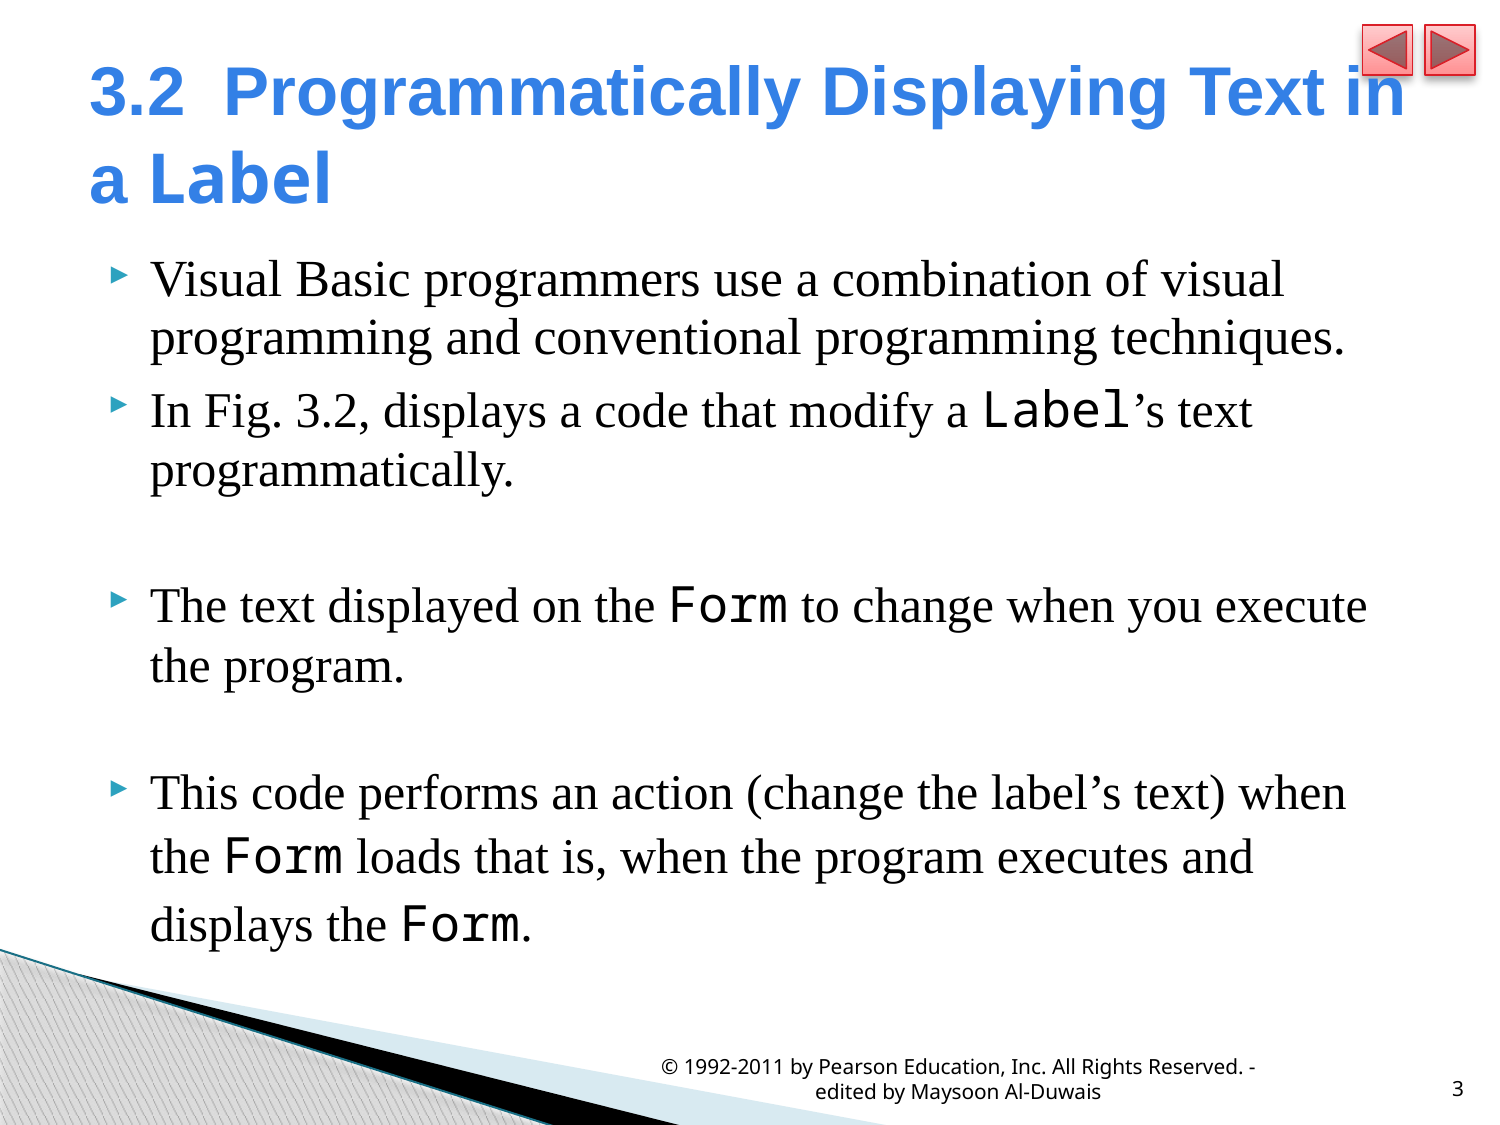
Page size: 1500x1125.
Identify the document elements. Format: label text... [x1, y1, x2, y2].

slide_number 3 [1418, 1051, 1479, 1112]
footer © 1992-2011 by Pearson Education, Inc. All Rights Reserved. - edited by Maysoon Al-Duwais [612, 1051, 1305, 1112]
list Visual Basic programmers use a combination of visual programming and conventional programming techniques. In Fig. 3.2, displays a code that modify a Label’s text programmatically. The text displayed on the Form to change when you execute the program. This code performs an action (change the label’s text) when the Form loads that is, when the program executes and displays the Form. [74, 242, 1426, 986]
title 3.2 Programmatically Displaying Text in a Label [75, 45, 1425, 233]
